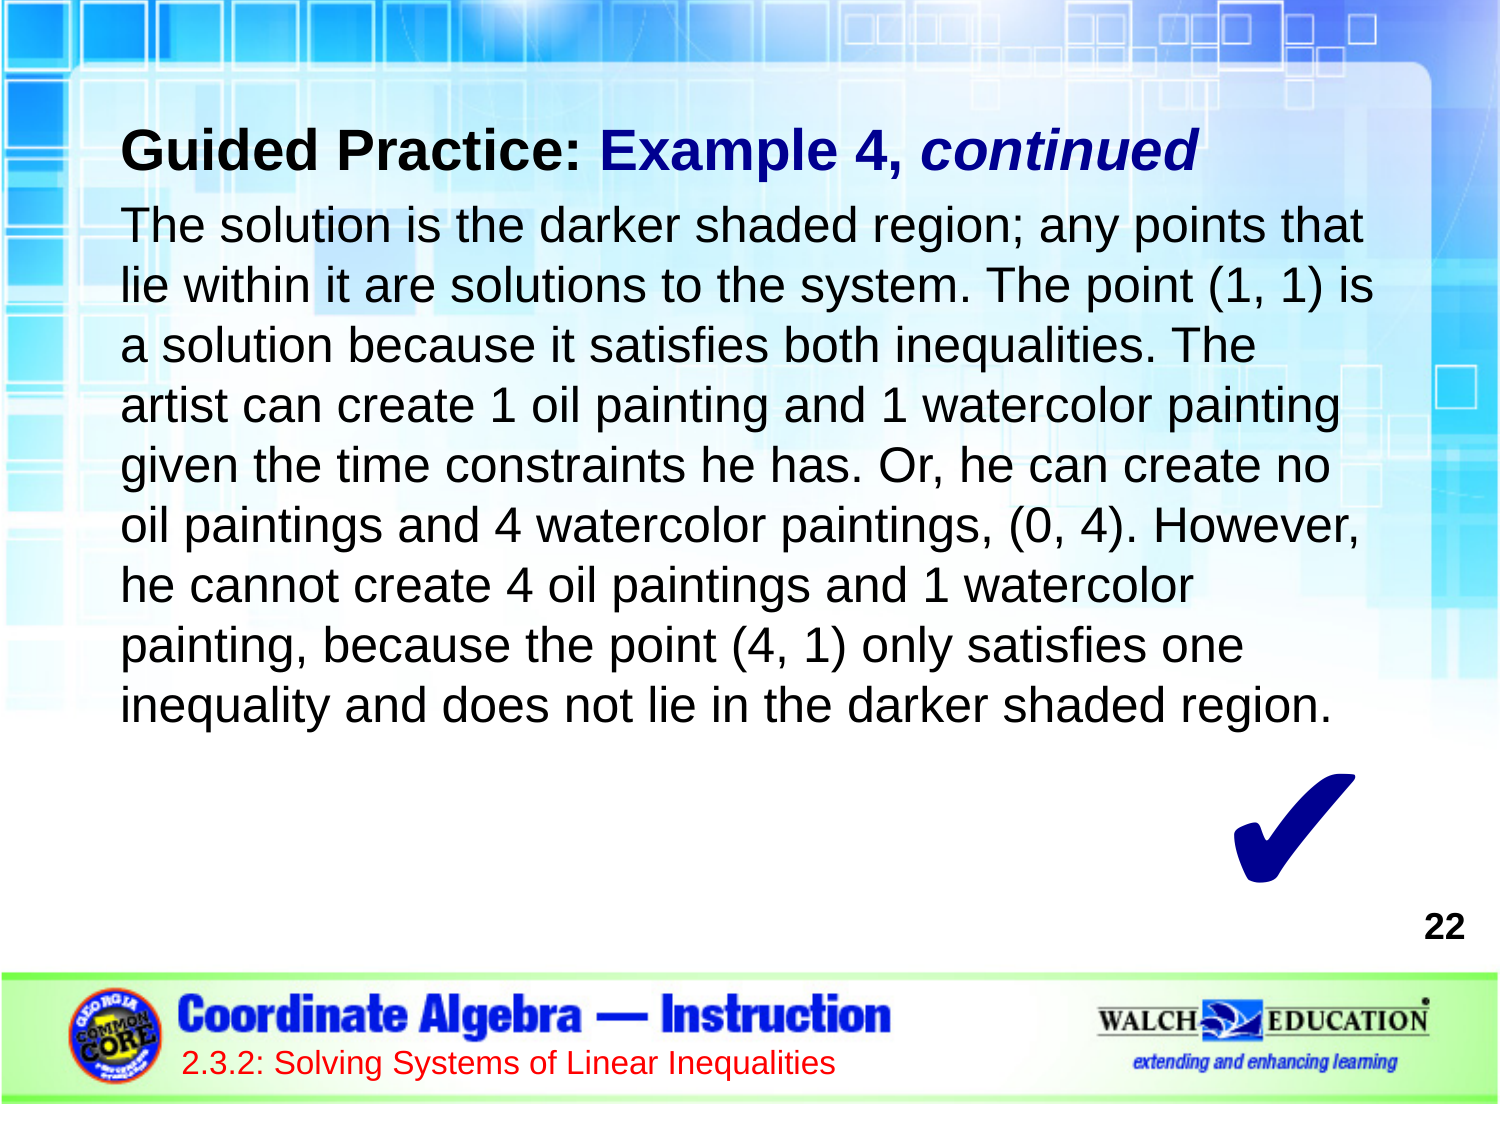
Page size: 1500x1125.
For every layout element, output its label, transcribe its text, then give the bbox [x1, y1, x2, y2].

slide_number 22 [1361, 901, 1481, 949]
subtitle Guided Practice: Example 4, continued The solution is the darker shaded region; any points that lie within it are solutions to the system. The point (1, 1) is a solution because it satisfies both inequalities. The artist can create 1 oil painting and 1 watercolor painting given the time constraints he has. Or, he can create no oil paintings and 4 watercolor paintings, (0, 4). However, he cannot create 4 oil paintings and 1 watercolor painting, because the point (4, 1) only satisfies one inequality and does not lie in the darker shaded region. [105, 105, 1394, 925]
picture [1, 0, 1500, 1104]
text_box ✔ [1128, 692, 1394, 948]
list 2.3.2: Solving Systems of Linear Inequalities [166, 1033, 1074, 1078]
